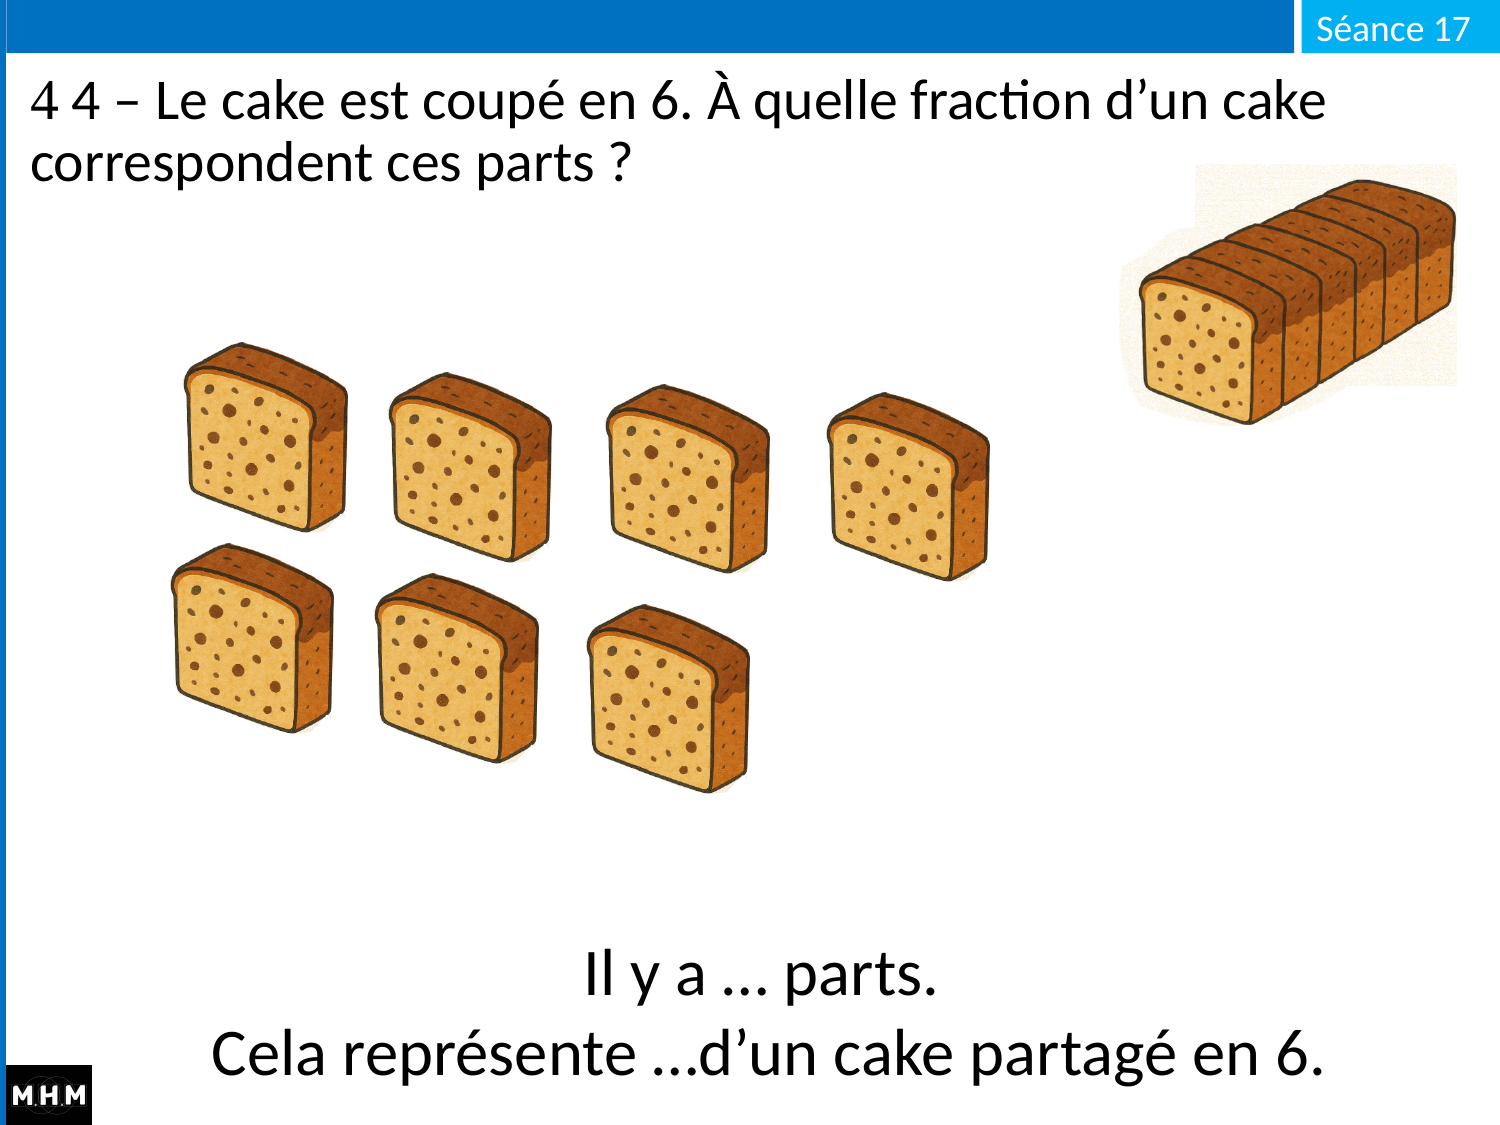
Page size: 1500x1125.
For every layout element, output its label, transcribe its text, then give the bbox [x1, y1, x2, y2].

title  4 – Le cake est coupé en 6. À quelle fraction d’un cake correspondent ces parts ? [14, 60, 1391, 203]
picture [585, 604, 750, 795]
picture [1112, 164, 1457, 426]
picture [387, 372, 553, 563]
picture [182, 342, 348, 533]
picture [168, 543, 334, 734]
text_box Il y a … parts. Cela représente …d’un cake partagé en 6. [71, 921, 1468, 1097]
picture [373, 573, 539, 764]
picture [604, 384, 770, 574]
picture [825, 392, 990, 582]
picture [6, 1065, 92, 1125]
